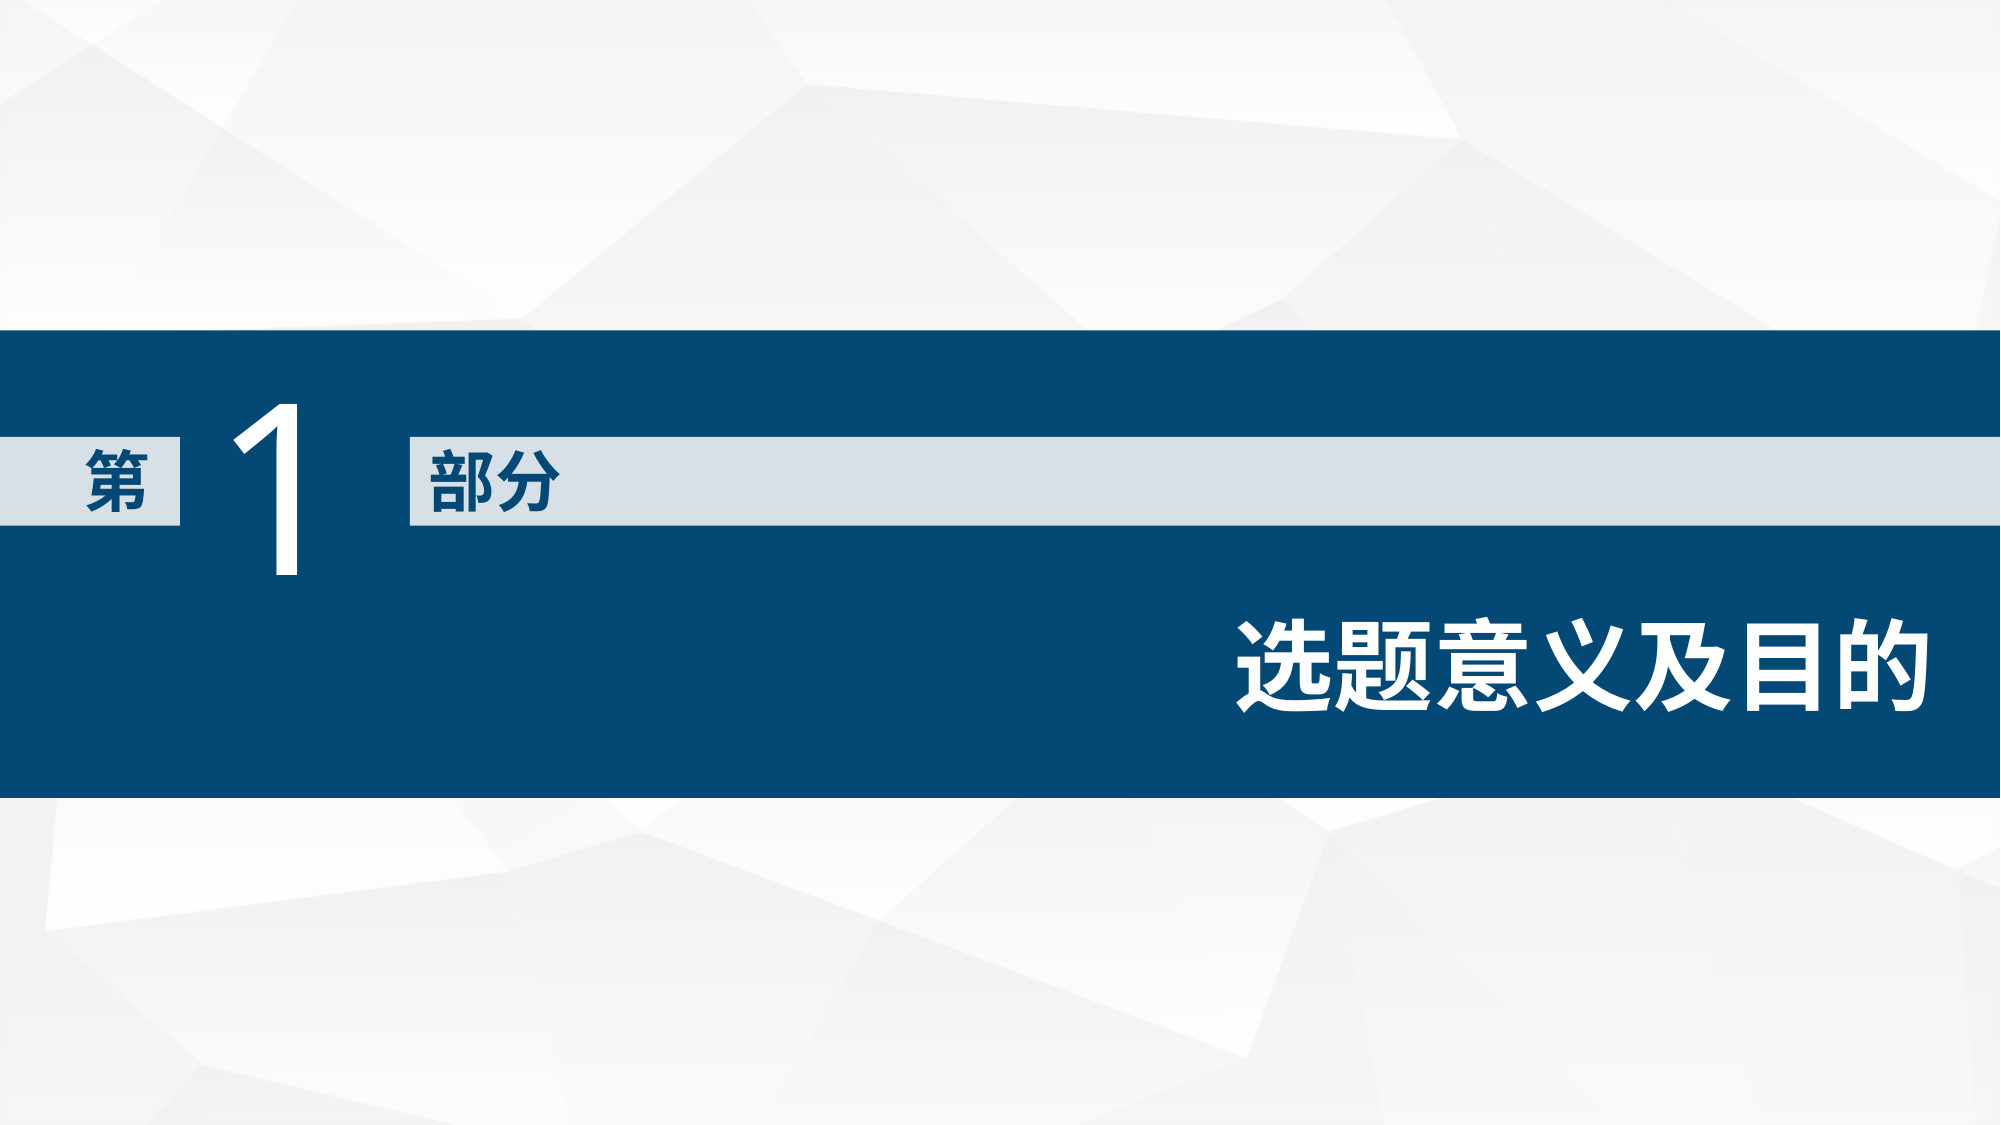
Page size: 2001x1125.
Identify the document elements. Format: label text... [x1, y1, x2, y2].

picture [0, 0, 2001, 1125]
text_box 选题意义及目的 [1114, 595, 2000, 731]
text_box [0, 329, 2000, 799]
text_box [0, 436, 68, 527]
text_box 1 [155, 328, 408, 631]
text_box 部分 [414, 432, 705, 528]
text_box [409, 436, 414, 527]
text_box 第 [68, 432, 163, 528]
text_box [705, 436, 2000, 527]
